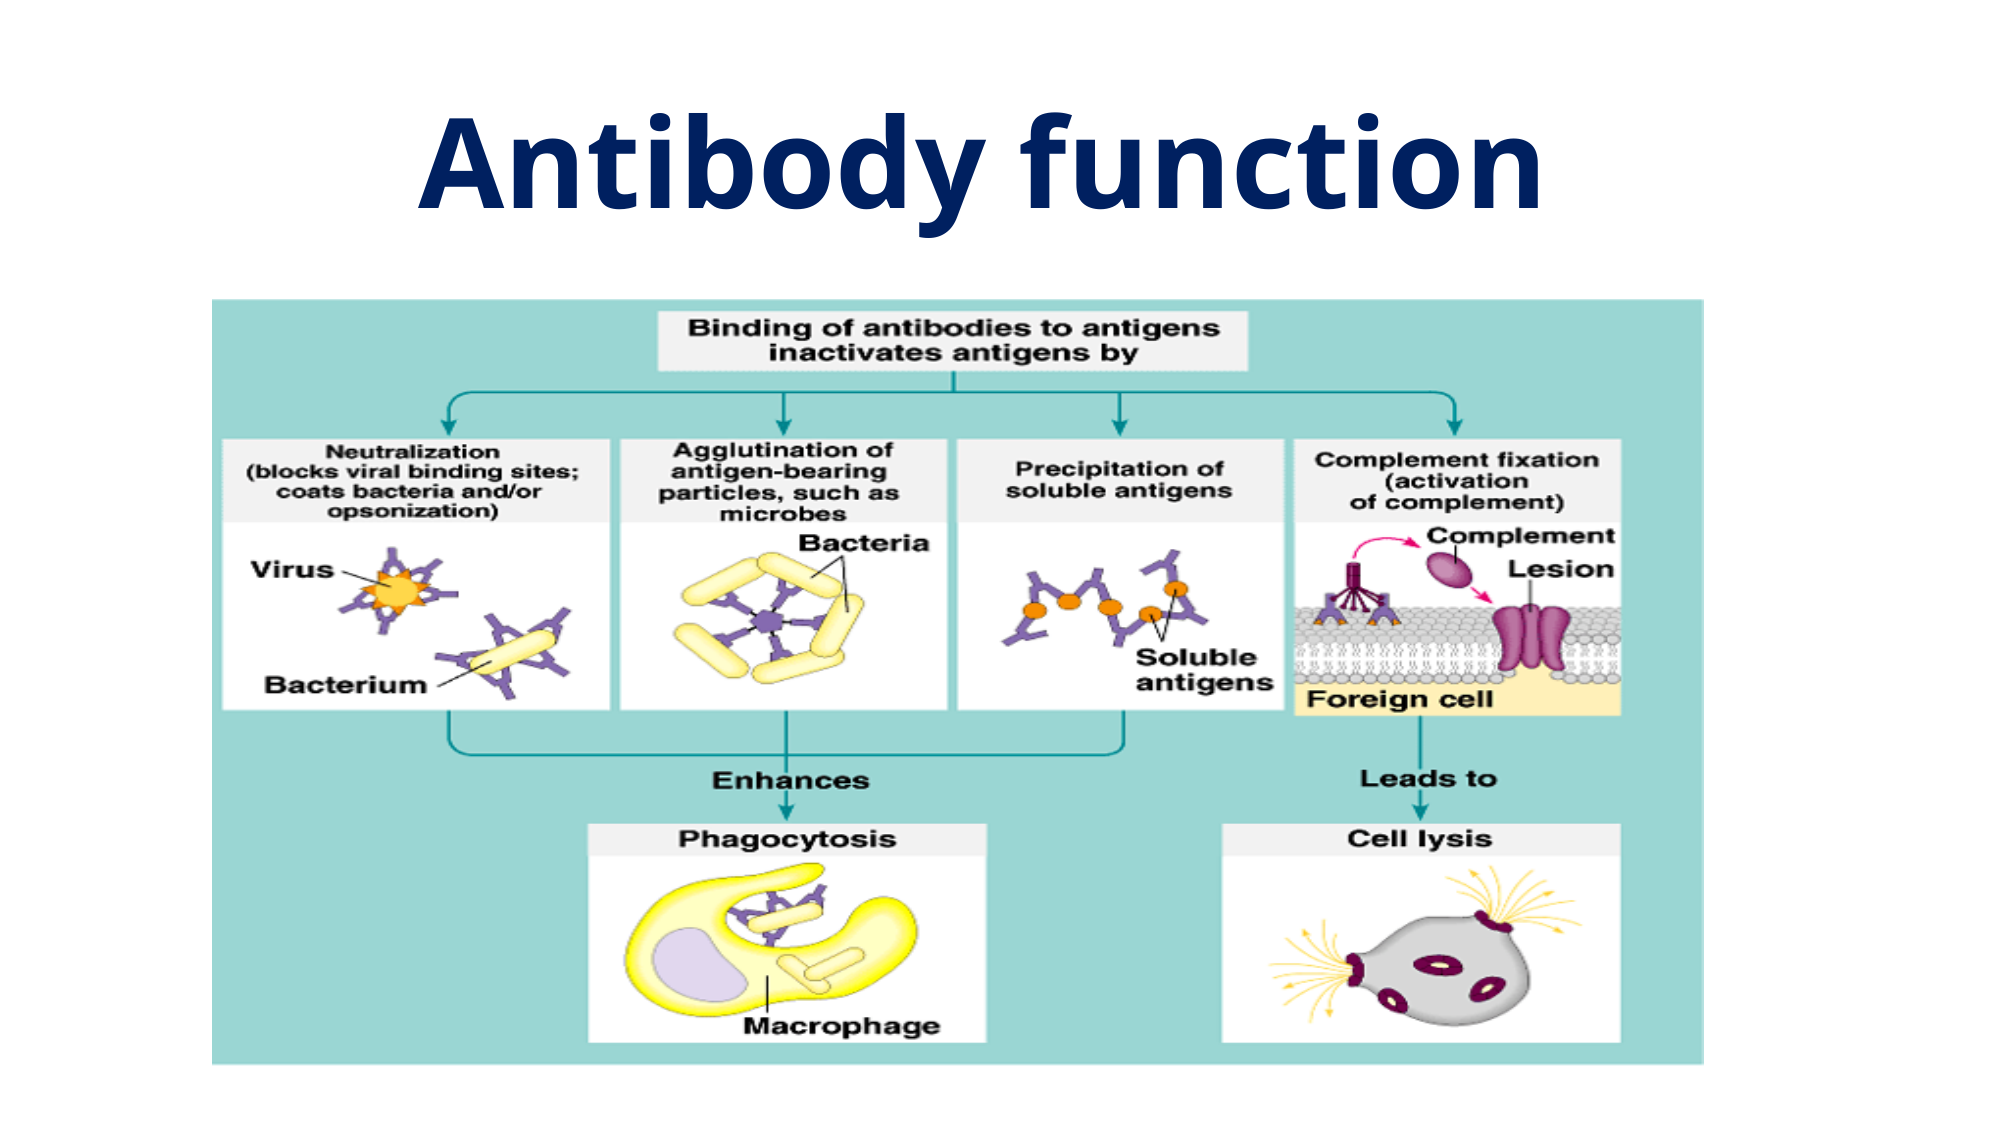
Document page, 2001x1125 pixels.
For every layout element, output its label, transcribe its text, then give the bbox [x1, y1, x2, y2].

title Antibody function [137, 59, 1863, 278]
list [212, 299, 1704, 1073]
